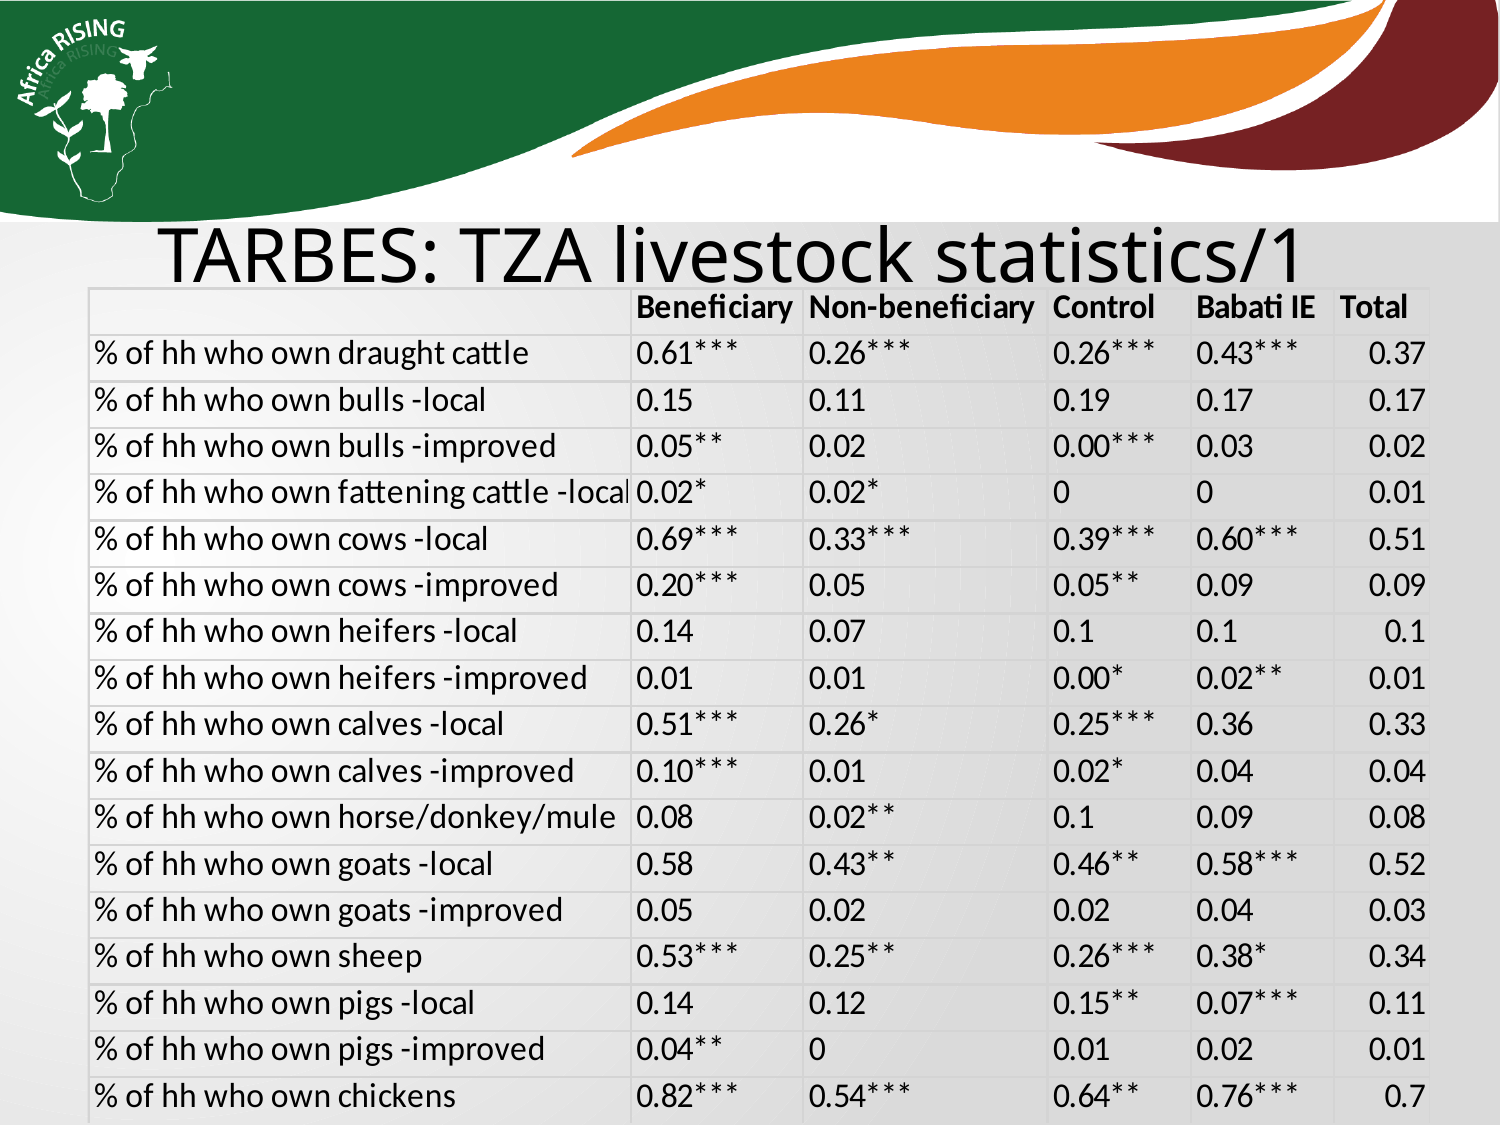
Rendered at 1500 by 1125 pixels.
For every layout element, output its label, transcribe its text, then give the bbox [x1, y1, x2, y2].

text_box TARBES: TZA livestock statistics/1 [87, 199, 1363, 283]
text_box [86, 286, 1433, 1125]
picture [0, 0, 1499, 222]
